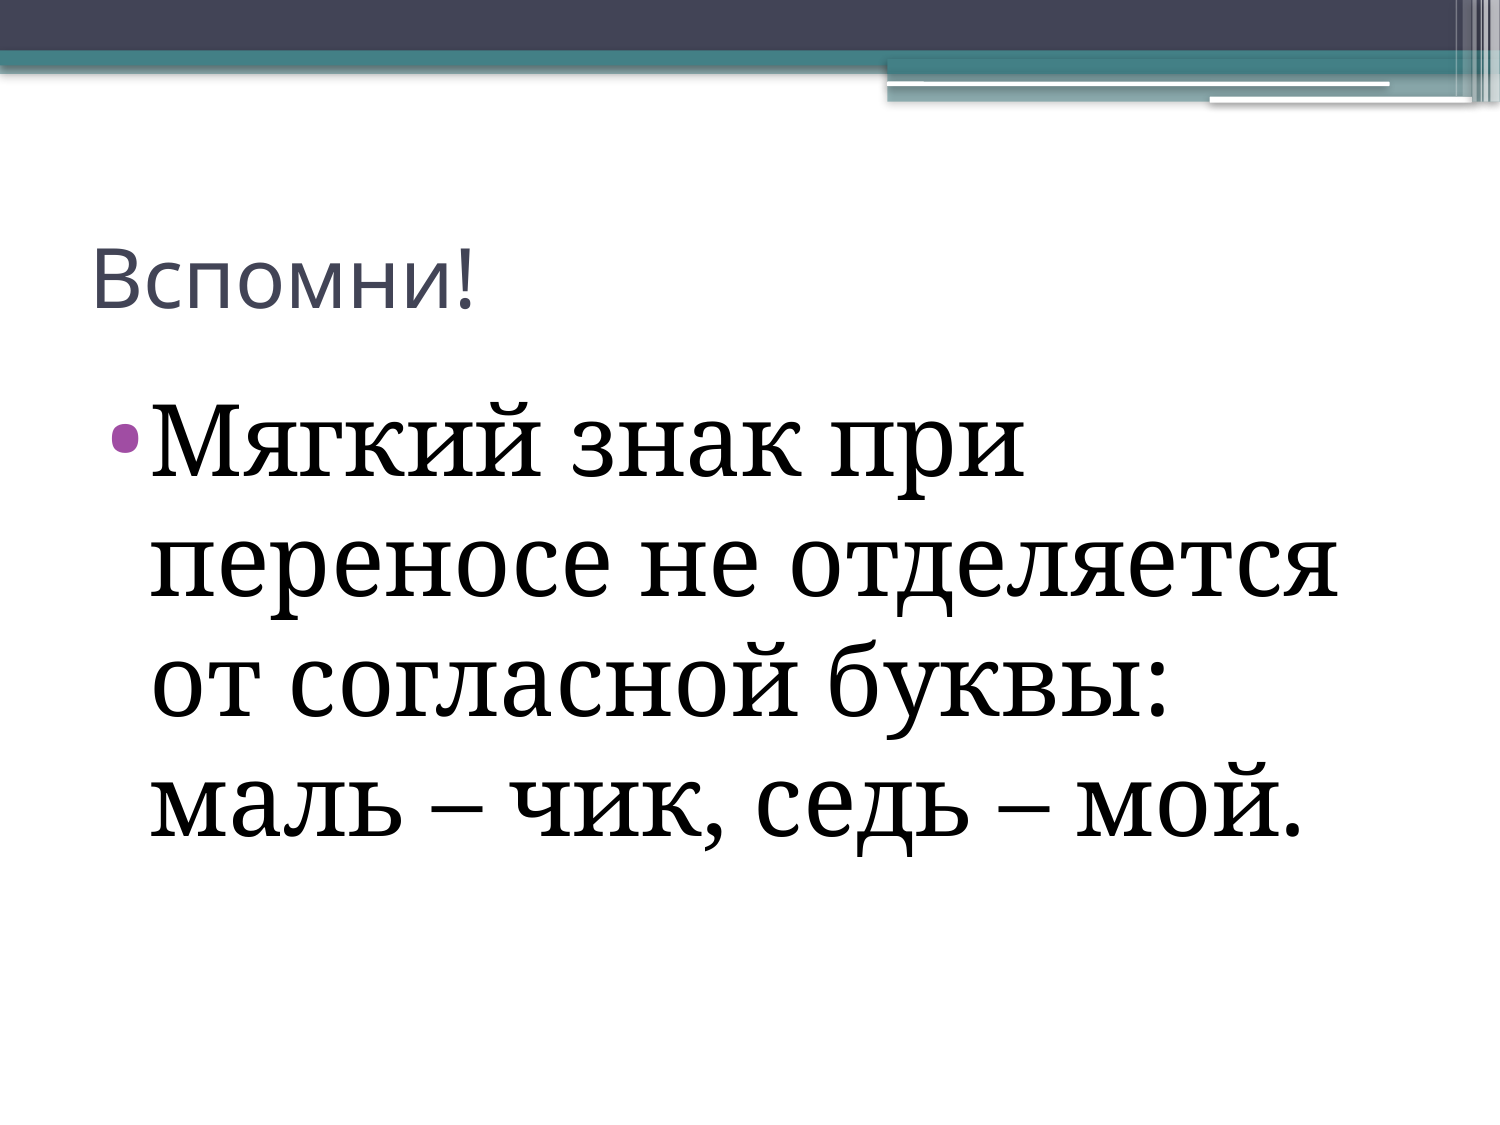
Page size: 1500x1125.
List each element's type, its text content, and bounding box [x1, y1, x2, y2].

list Мягкий знак при переносе не отделяется от согласной буквы: маль – чик, седь – мой. [75, 368, 1425, 1079]
title Вспомни! [75, 187, 1425, 363]
